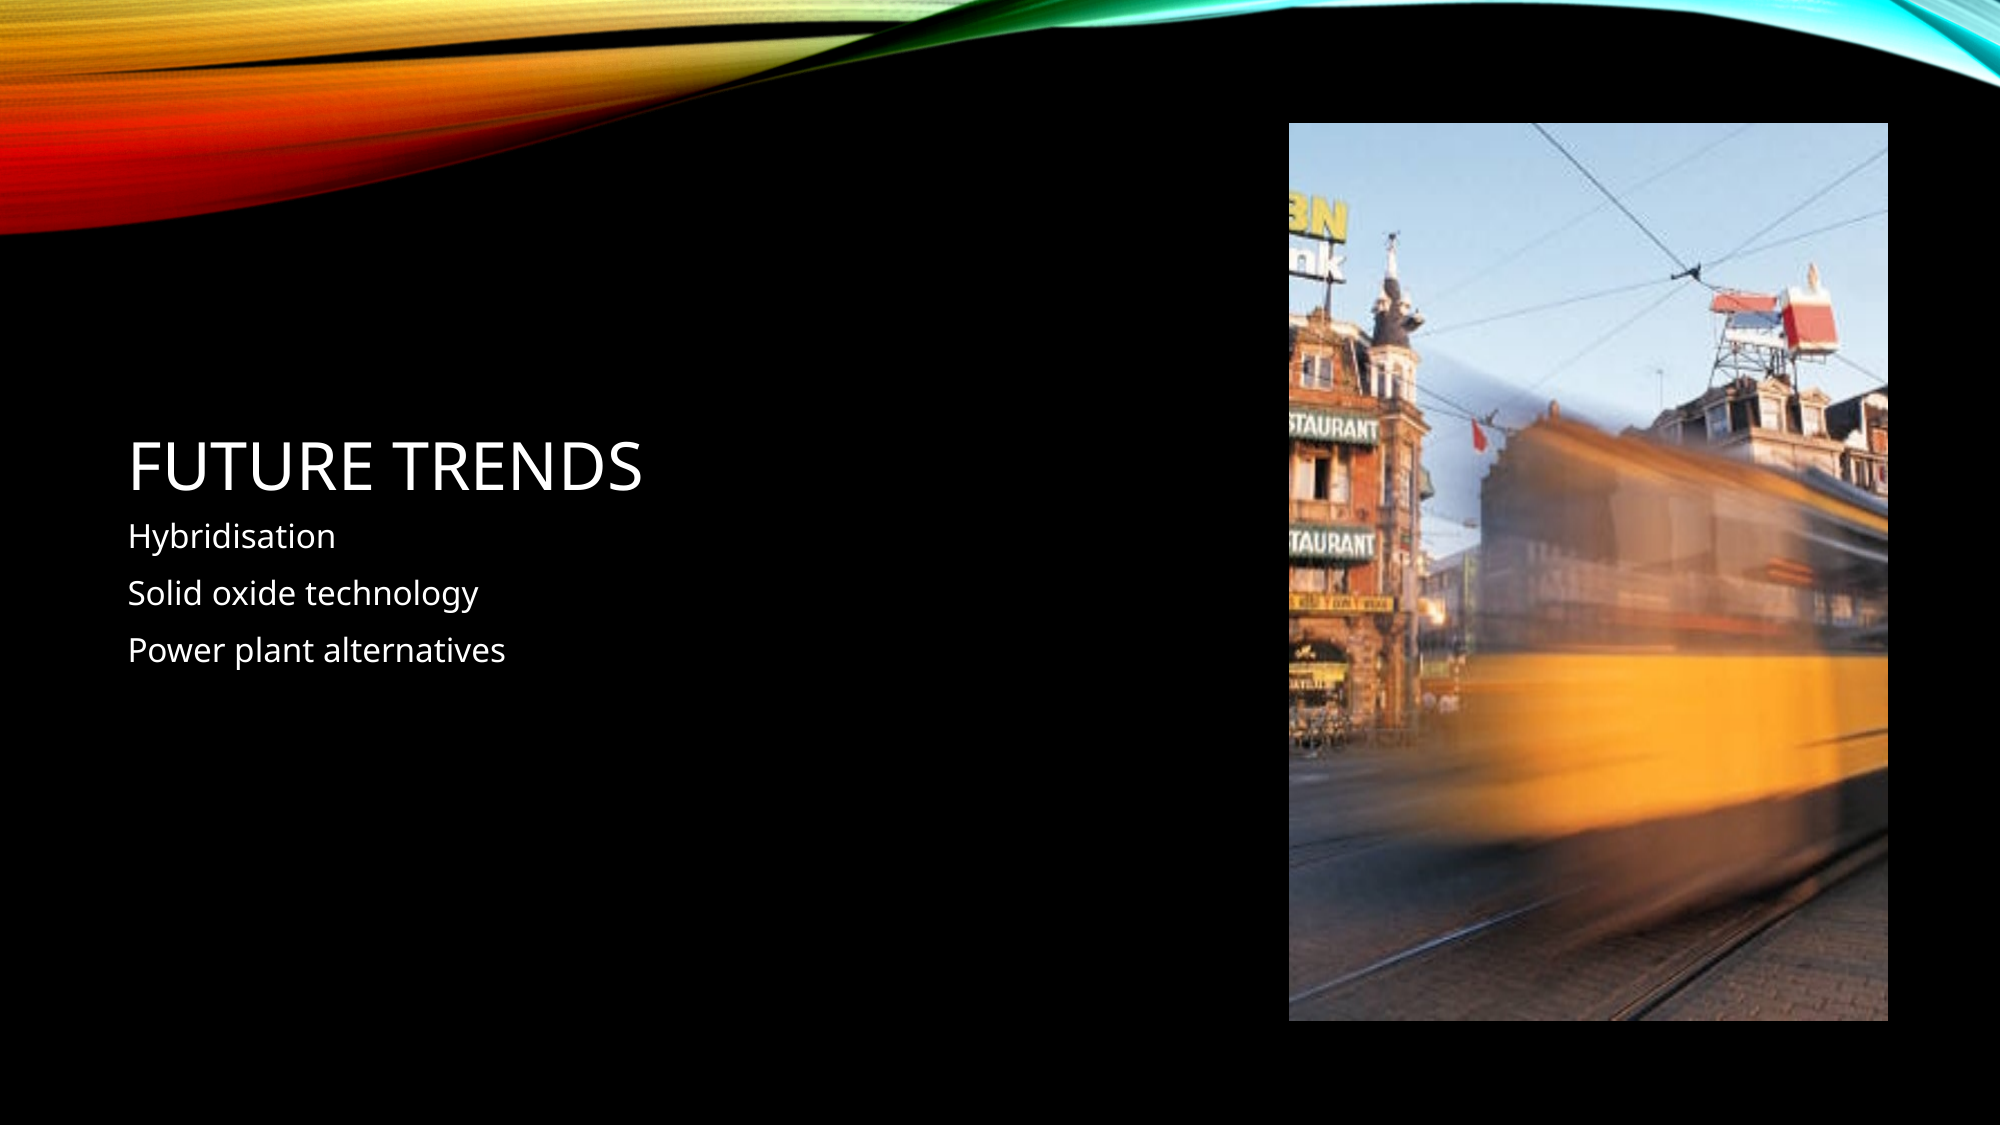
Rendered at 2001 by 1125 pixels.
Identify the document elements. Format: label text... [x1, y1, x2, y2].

list Hybridisation Solid oxide technology Power plant alternatives [112, 512, 1240, 1021]
title Future Trends [112, 249, 1240, 512]
picture [0, 0, 2000, 1021]
